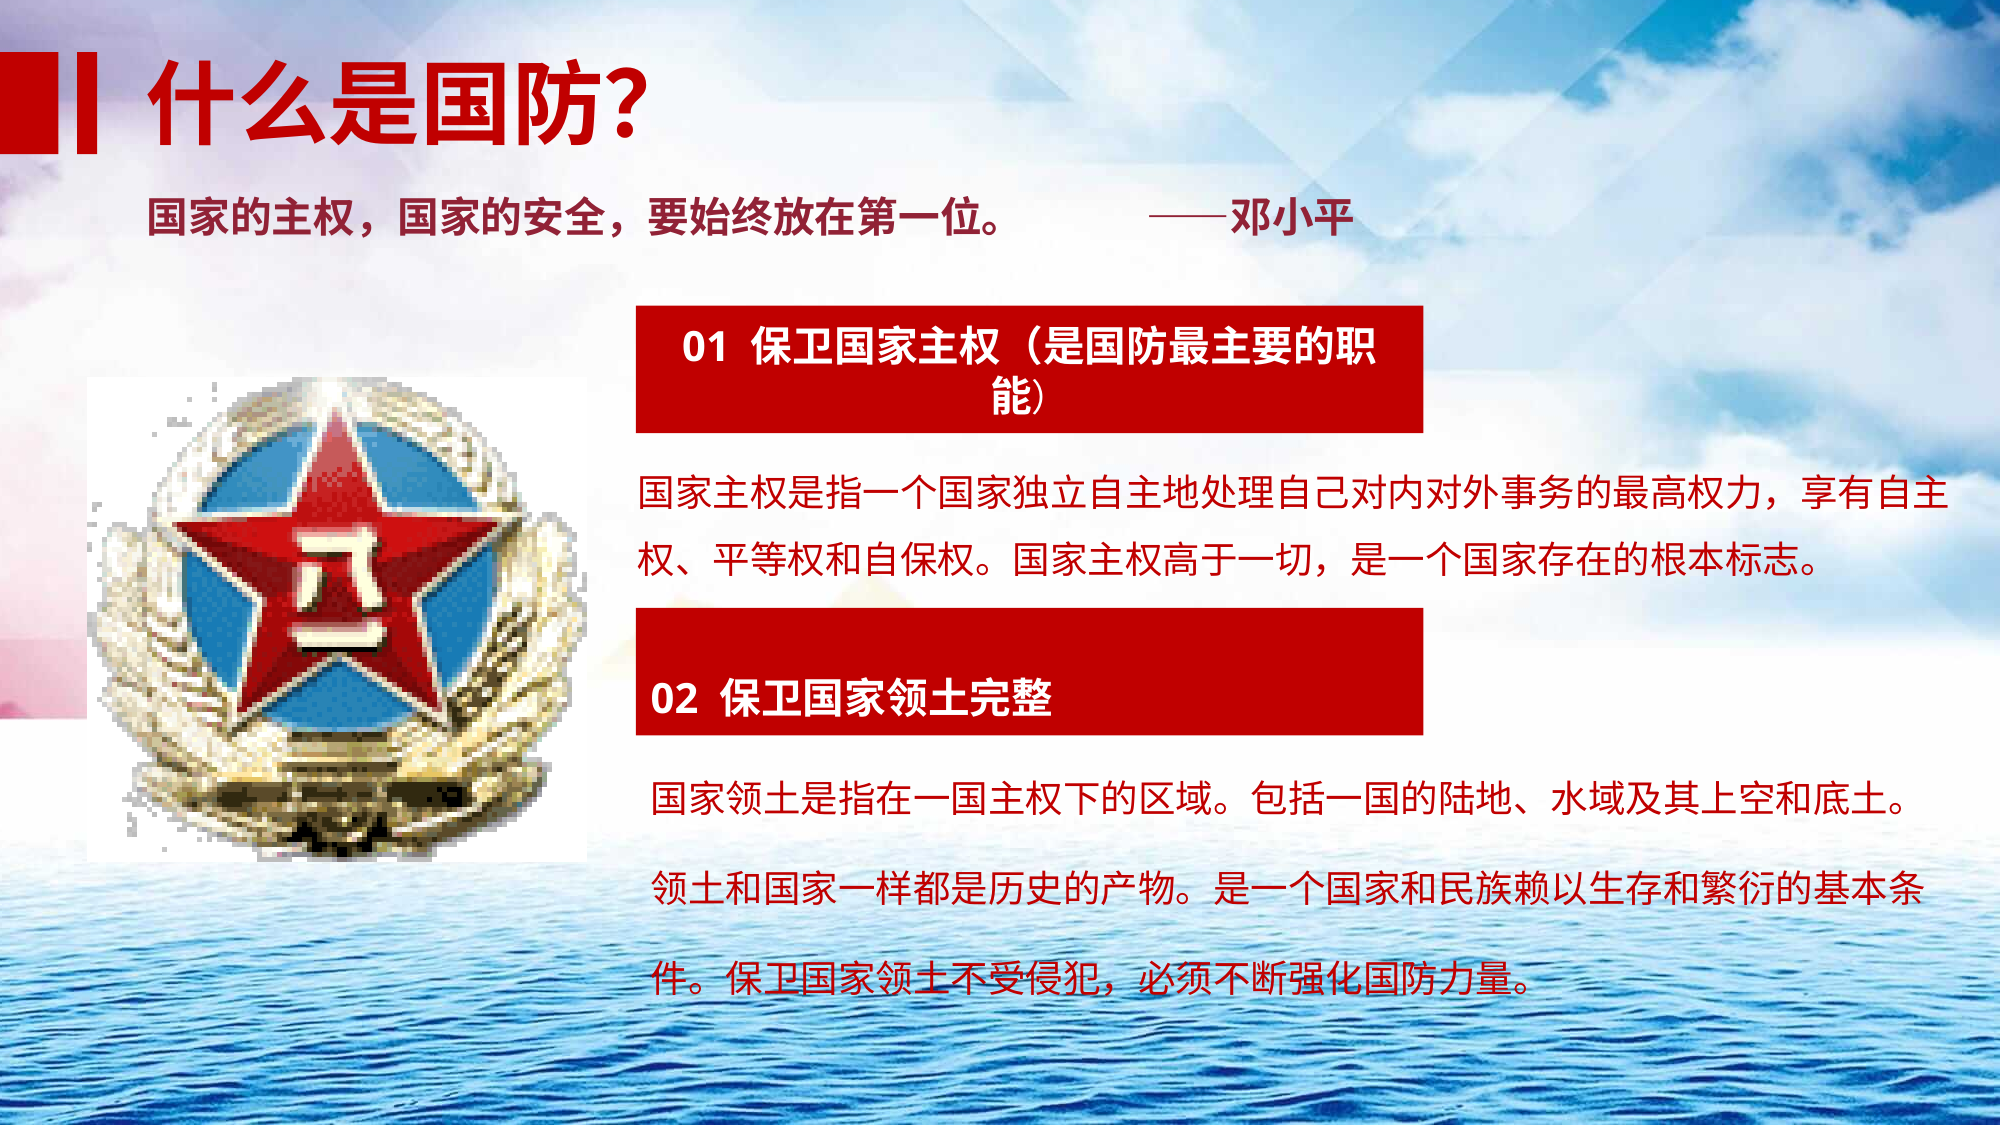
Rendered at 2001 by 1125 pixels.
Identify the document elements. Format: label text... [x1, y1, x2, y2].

title 什么是国防？ [130, 52, 893, 240]
text_box 国家领土是指在一国主权下的区域。包括一国的陆地、水域及其上空和底土。领土和国家一样都是历史的产物。是一个国家和民族赖以生存和繁衍的基本条件。保卫国家领土不受侵犯，必须不断强化国防力量。 [635, 723, 1973, 1098]
picture [0, 0, 2000, 1125]
text_box 01 保卫国家主权（是国防最主要的职能） [633, 303, 1426, 436]
text_box [74, 49, 100, 157]
text_box 国家主权是指一个国家独立自主地处理自己对内对外事务的最高权力，享有自主权、平等权和自保权。国家主权高于一切，是一个国家存在的根本标志。 [623, 439, 1985, 589]
text_box [0, 49, 61, 157]
text_box 国家的主权，国家的安全，要始终放在第一位。 ——邓小平 [112, 183, 1552, 249]
text_box 02 保卫国家领土完整 [633, 605, 1426, 738]
